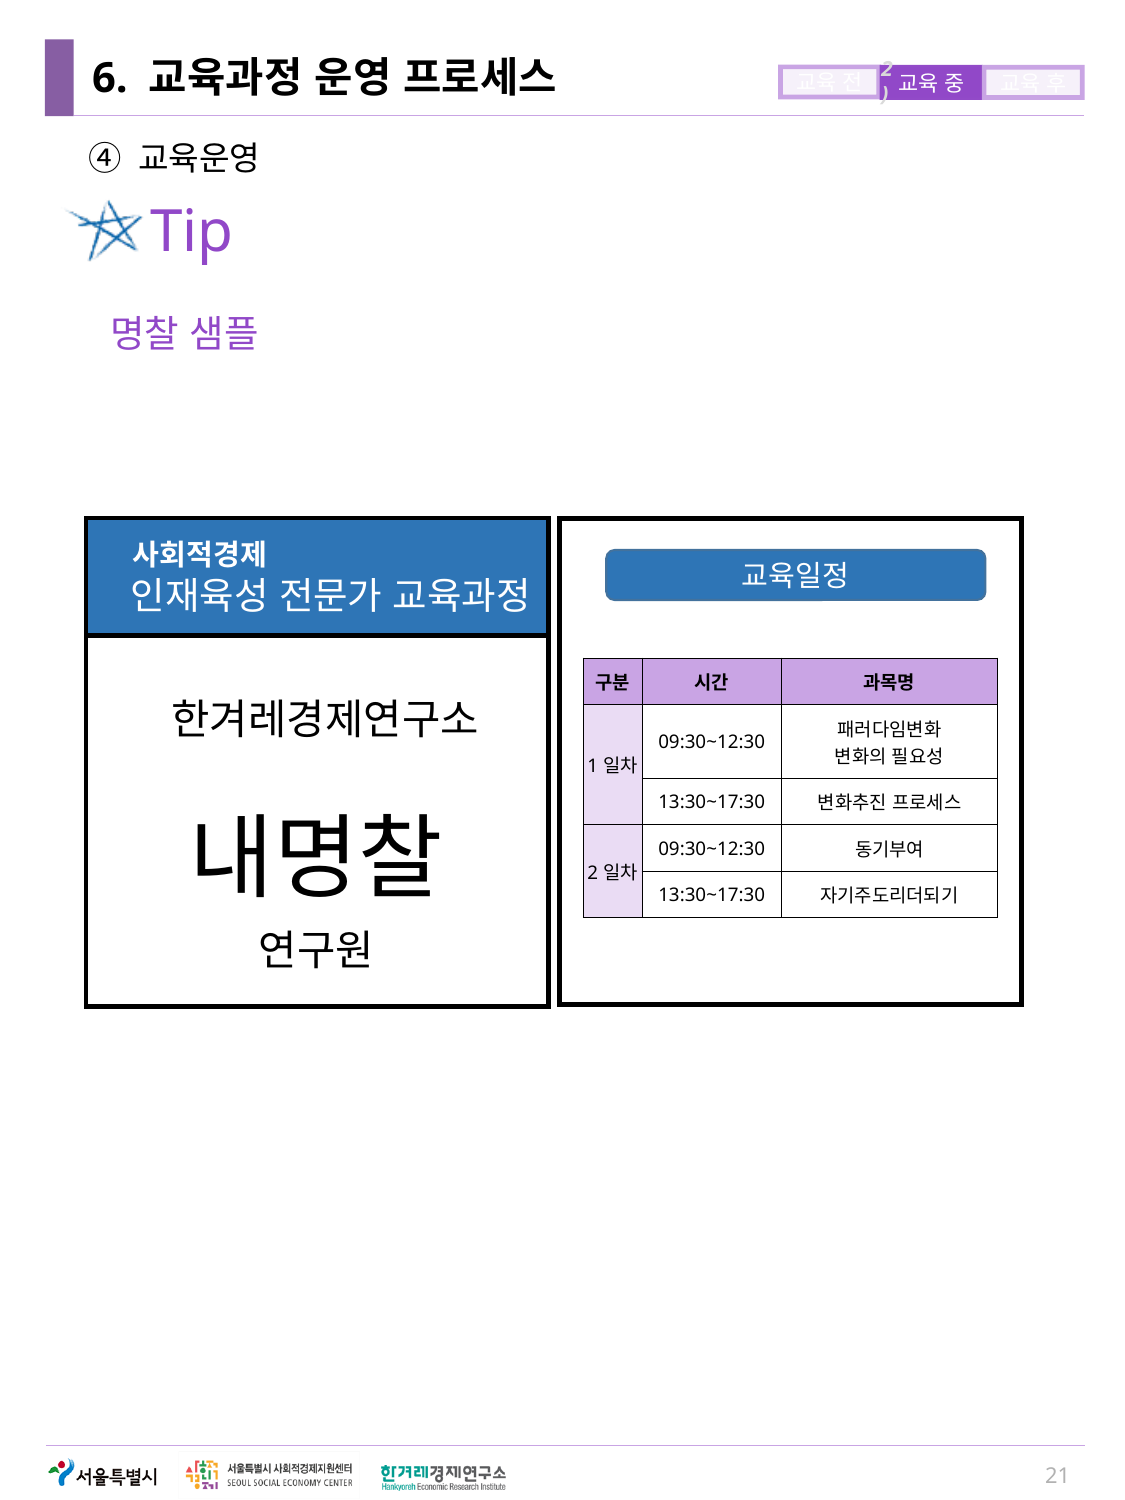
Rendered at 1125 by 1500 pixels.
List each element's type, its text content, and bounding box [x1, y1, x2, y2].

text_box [780, 55, 1083, 98]
table_cell 09:30~12:30 [643, 825, 781, 871]
table_cell 1일차 [584, 705, 642, 824]
table_cell 동기부여 [782, 825, 997, 871]
picture [381, 1465, 506, 1491]
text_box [58, 185, 360, 272]
table_cell 13:30~17:30 [643, 872, 781, 917]
table_cell 패러다임변화 변화의 필요성 [782, 705, 997, 778]
text_box 내명찰 연구원 [114, 758, 519, 981]
table_header 시간 [643, 659, 781, 704]
text_box 교육일정 [605, 548, 987, 602]
text_box [558, 518, 1023, 1006]
title 6. 교육과정 운영 프로세스 [77, 49, 1034, 110]
table_cell 자기주도리더되기 [782, 872, 997, 917]
table_cell 변화추진 프로세스 [782, 779, 997, 824]
text_box 명찰 샘플 [95, 289, 799, 363]
picture [48, 1457, 157, 1486]
table_cell 2일차 [584, 825, 642, 917]
text_box 사회적경제 인재육성 전문가 교육과정 [85, 517, 549, 636]
slide_number 21 [832, 1436, 1086, 1500]
table_cell 13:30~17:30 [643, 779, 781, 824]
table_cell 09:30~12:30 [643, 705, 781, 778]
picture [178, 1451, 360, 1499]
text_box [85, 636, 549, 1007]
text_box 한겨레경제연구소 [154, 670, 497, 751]
table_header 과목명 [782, 659, 997, 704]
text_box ④ 교육운영 [73, 130, 285, 185]
table_header 구분 [584, 659, 642, 704]
